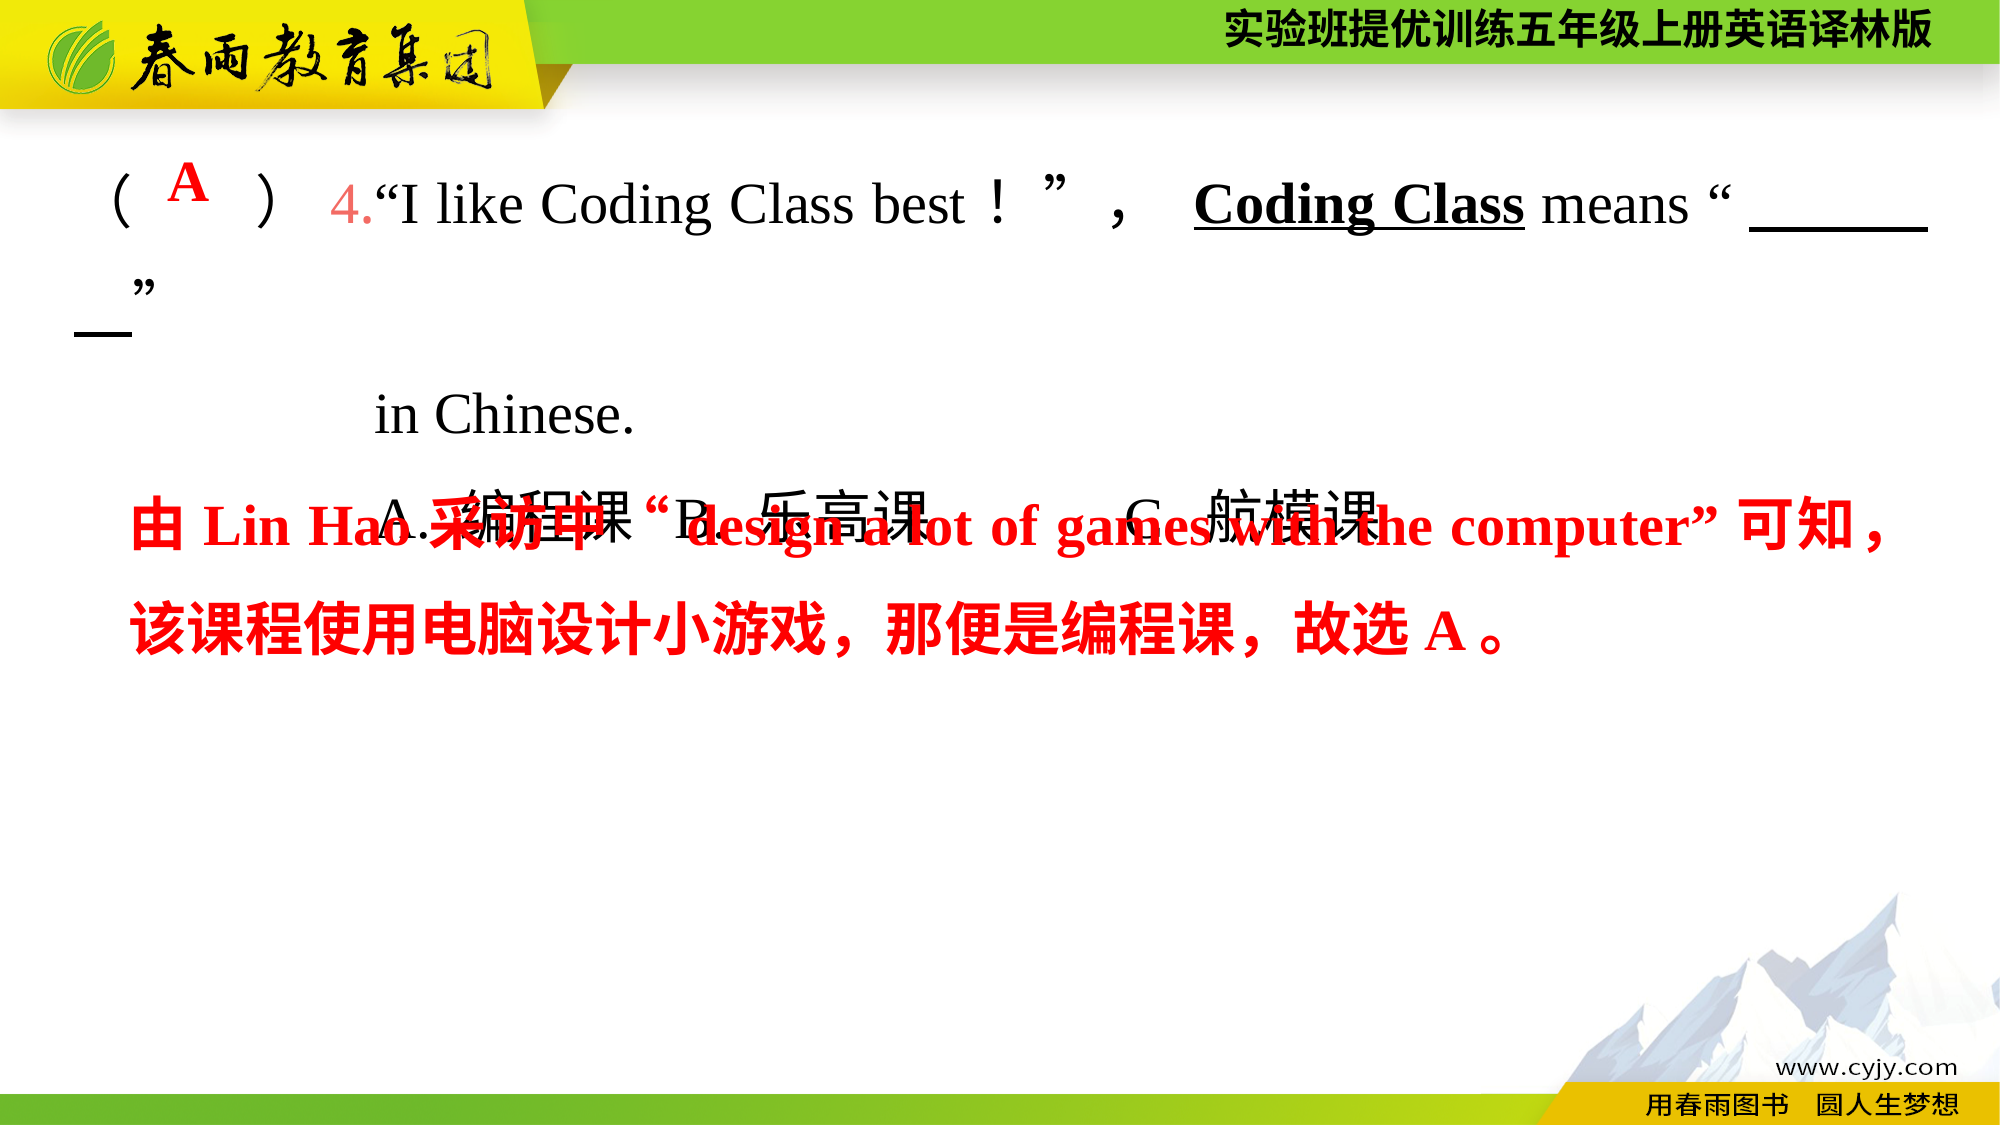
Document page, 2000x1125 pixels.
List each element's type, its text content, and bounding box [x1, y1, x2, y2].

text_box 由Lin Hao采访中“design a lot of games with the computer”可知，该课程使用电脑设计小游戏，那便是编程课，故选A。 [113, 444, 1932, 669]
text_box A [153, 135, 225, 221]
picture [0, 0, 2000, 1125]
list （ ）4.“I like Coding Class best！”， Coding Class means “ ” in Chinese. A. 编程课 B. 乐高课 C. 航模课 [59, 122, 1944, 443]
